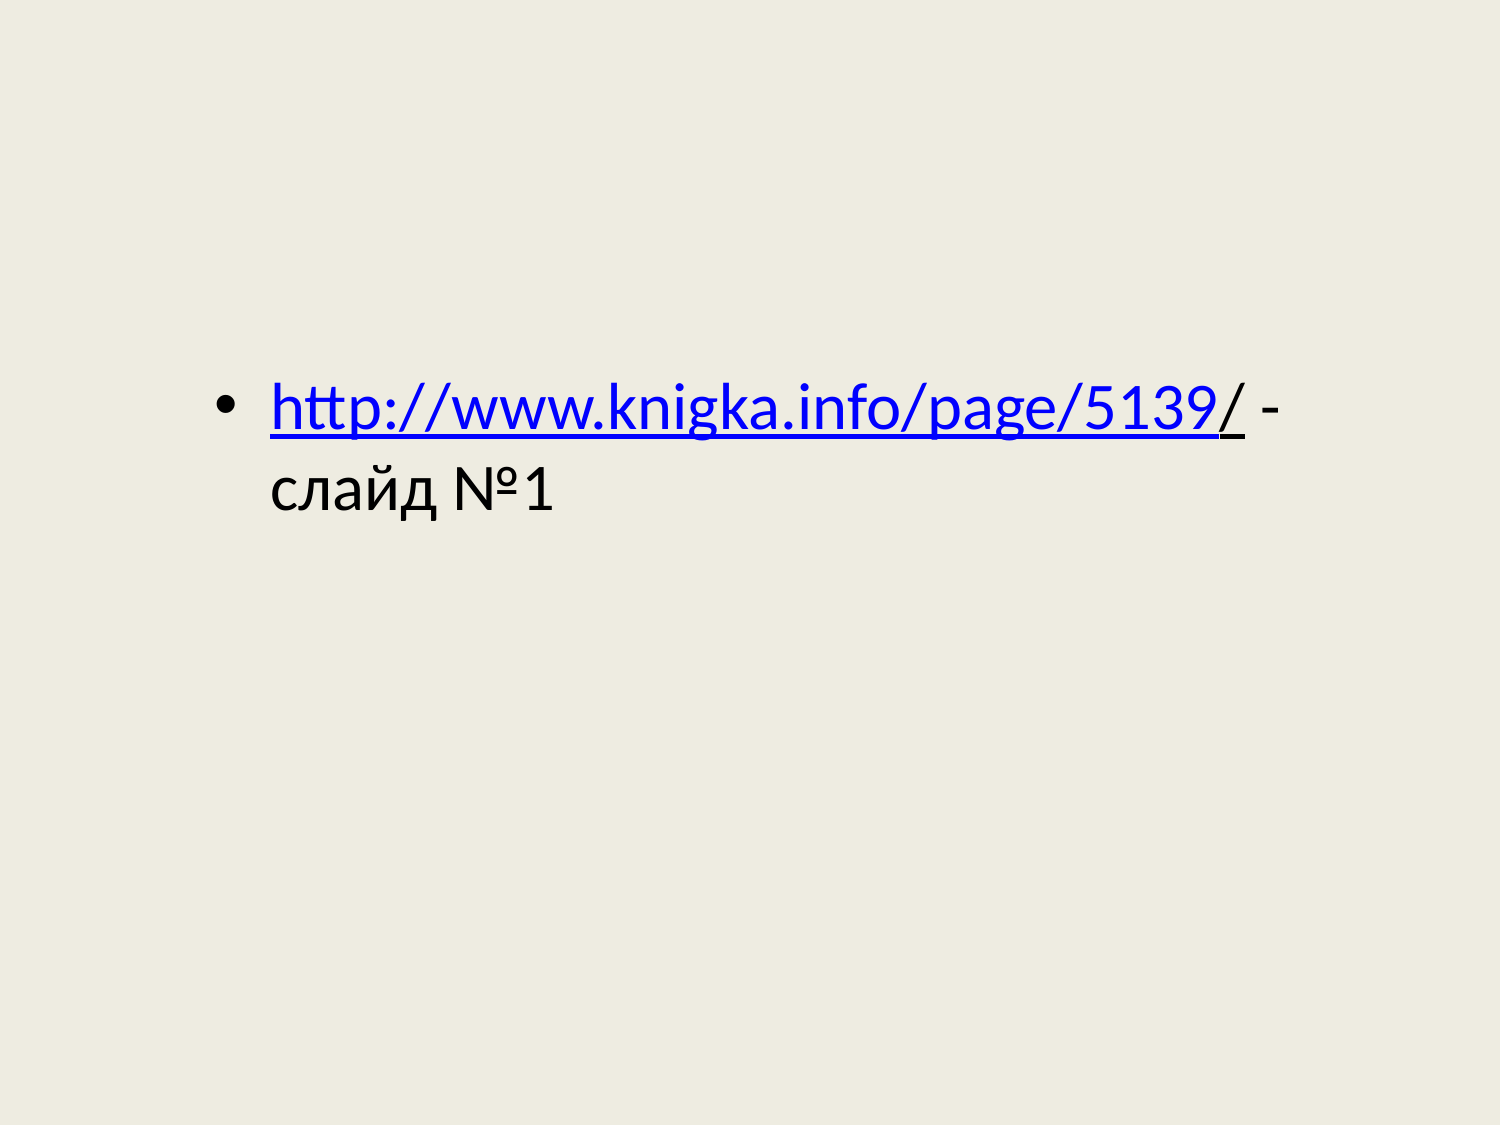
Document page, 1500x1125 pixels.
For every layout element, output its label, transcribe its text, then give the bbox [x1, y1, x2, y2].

list http://www.knigka.info/page/5139/ - слайд №1 [199, 262, 1350, 1005]
